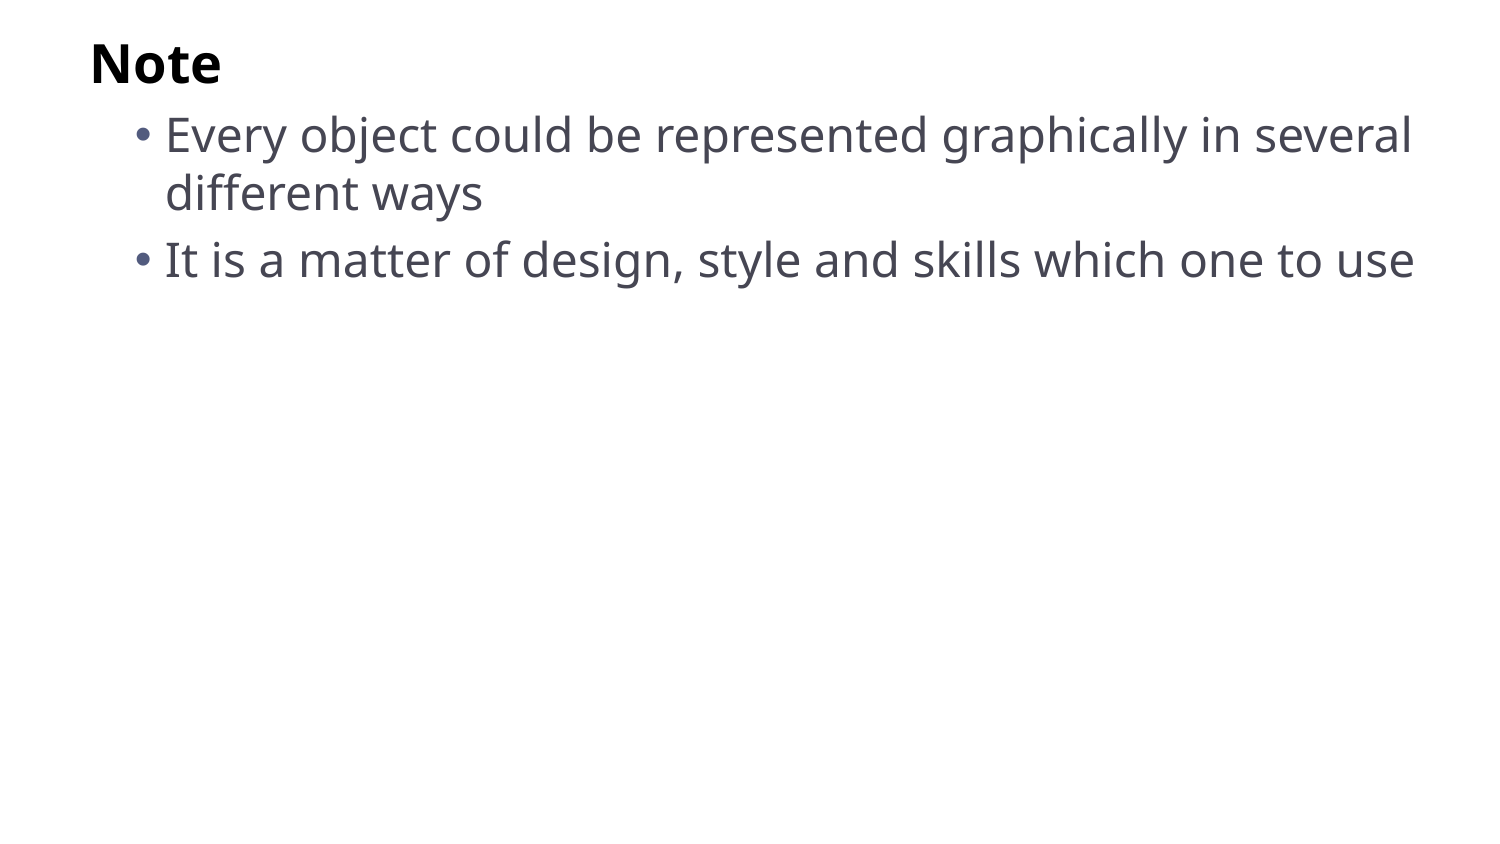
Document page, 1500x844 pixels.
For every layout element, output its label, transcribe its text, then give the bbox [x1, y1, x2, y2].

list Note Every object could be represented graphically in several different ways It is a matter of design, style and skills which one to use [75, 21, 1475, 835]
